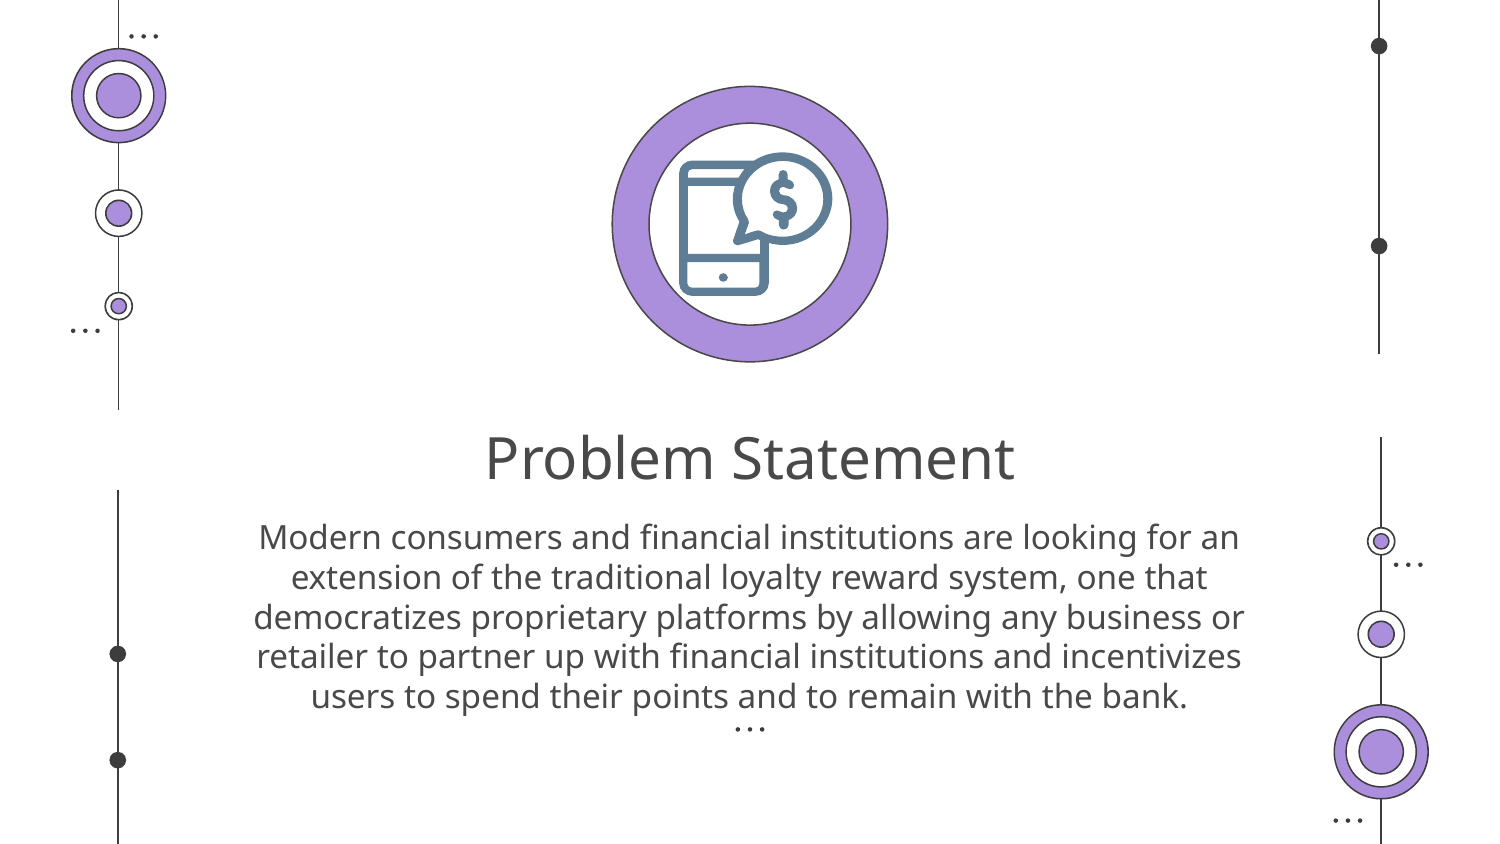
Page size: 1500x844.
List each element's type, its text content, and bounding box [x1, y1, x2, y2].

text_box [678, 152, 833, 297]
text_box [611, 86, 888, 363]
title Problem Statement [355, 406, 1145, 500]
subtitle Modern consumers and financial institutions are looking for an extension of the traditional loyalty reward system, one that democratizes proprietary platforms by allowing any business or retailer to partner up with financial institutions and incentivizes users to spend their points and to remain with the bank. [203, 500, 1297, 687]
